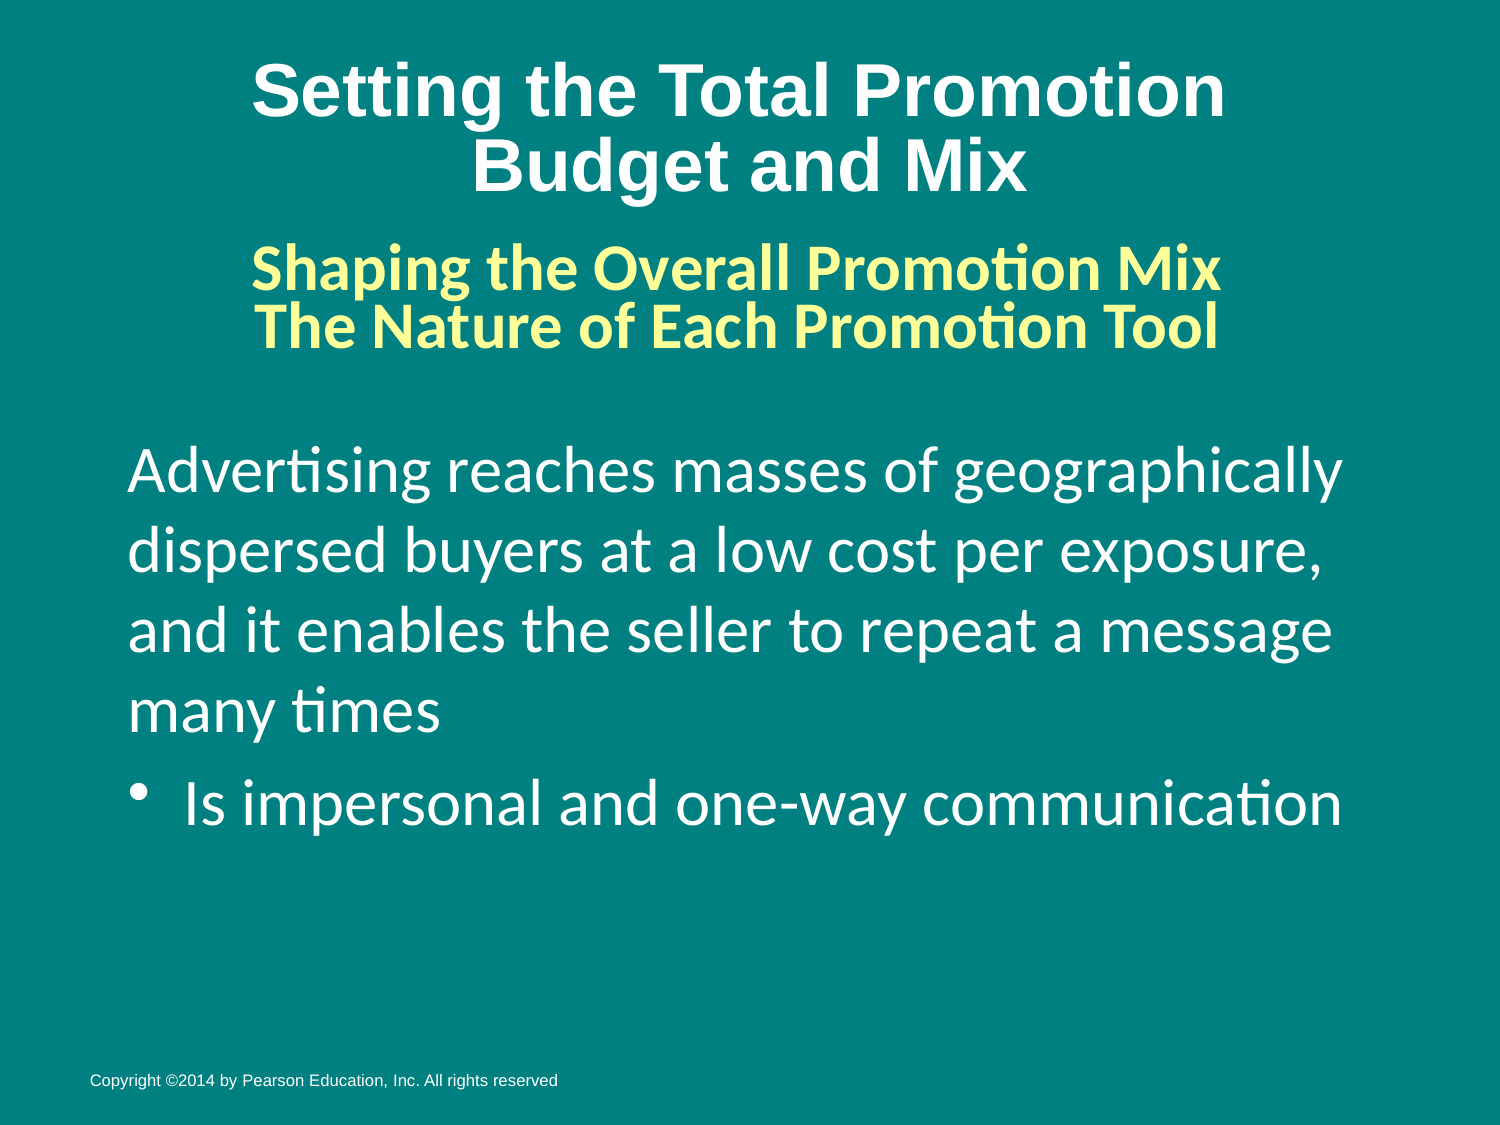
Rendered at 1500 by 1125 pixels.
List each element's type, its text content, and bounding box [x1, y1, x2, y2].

title Setting the Total Promotion Budget and Mix [112, 37, 1388, 226]
text_box Copyright ©2014 by Pearson Education, Inc. All rights reserved [74, 1062, 825, 1098]
list Advertising reaches masses of geographically dispersed buyers at a low cost per exposure, and it enables the seller to repeat a message many times Is impersonal and one-way communication [112, 324, 1388, 1001]
list Shaping the Overall Promotion Mix The Nature of Each Promotion Tool [149, 237, 1326, 301]
